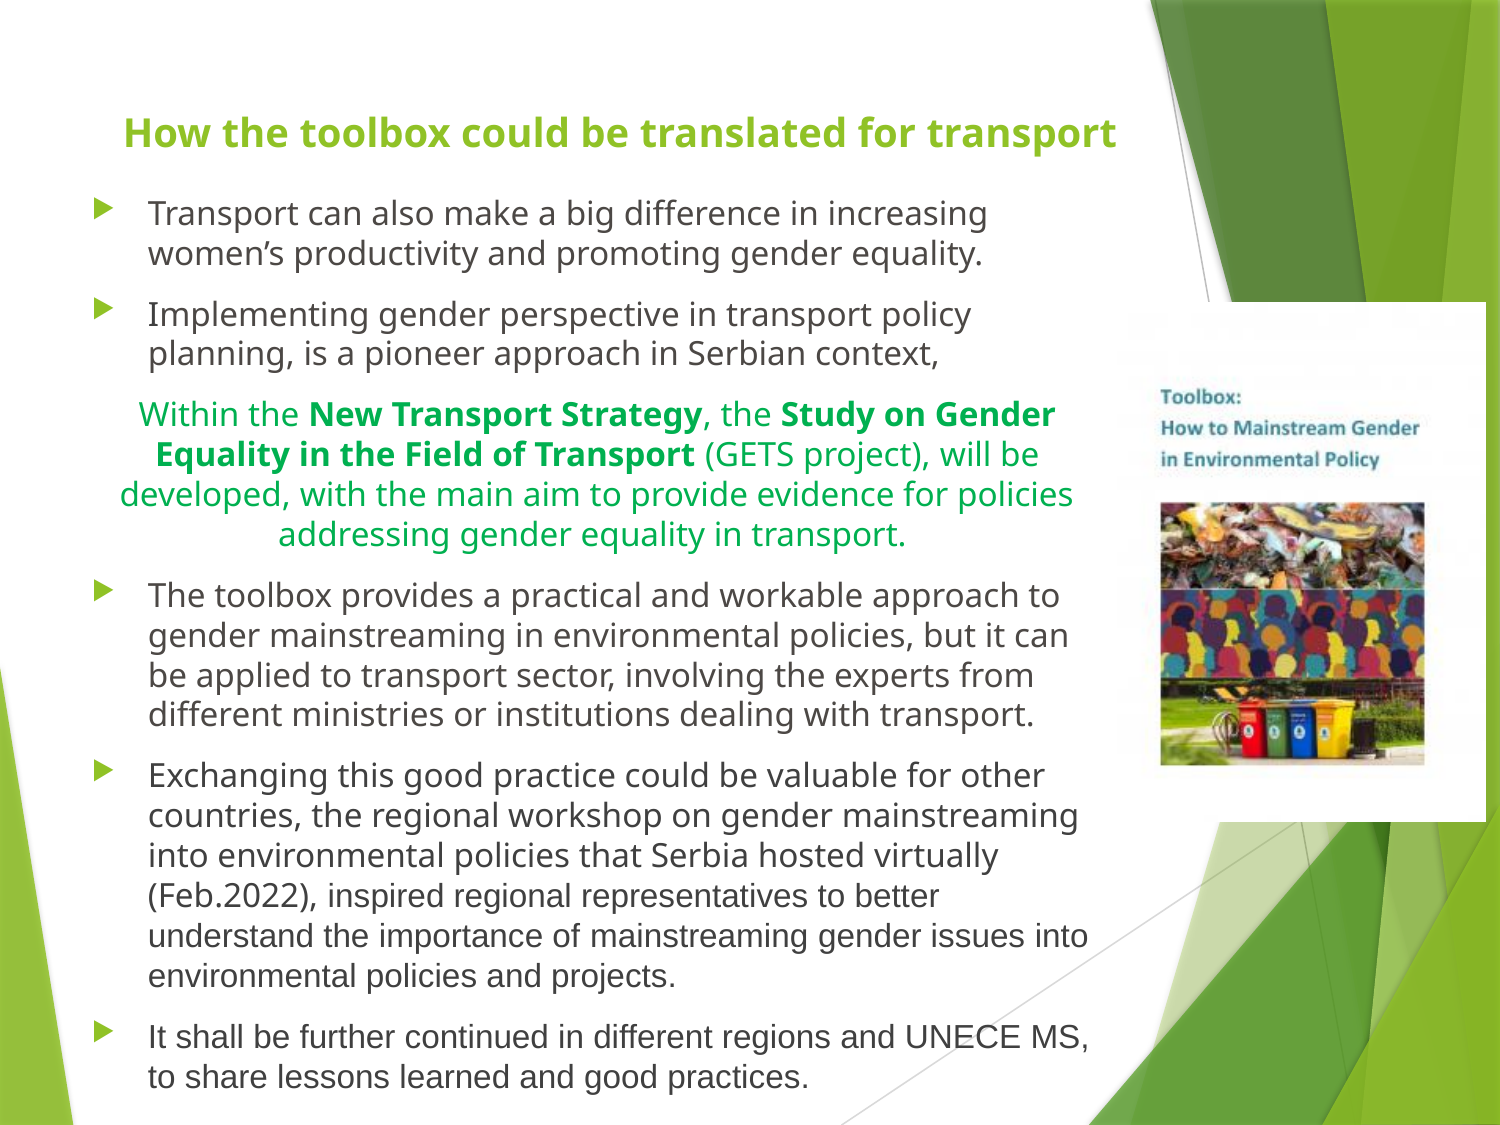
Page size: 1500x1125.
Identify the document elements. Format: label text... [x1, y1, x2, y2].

title How the toolbox could be translated for transport [99, 99, 1142, 209]
list Transport can also make a big difference in increasing women’s productivity and promoting gender equality. Implementing gender perspective in transport policy planning, is a pioneer approach in Serbian context, Within the New Transport Strategy, the Study on Gender Equality in the Field of Transport (GETS project), will be developed, with the main aim to provide evidence for policies addressing gender equality in transport. The toolbox provides a practical and workable approach to gender mainstreaming in environmental policies, but it can be applied to transport sector, involving the experts from different ministries or institutions dealing with transport. Exchanging this good practice could be valuable for other countries, the regional workshop on gender mainstreaming into environmental policies that Serbia hosted virtually (Feb.2022), inspired regional representatives to better understand the importance of mainstreaming gender issues into environmental policies and projects. It shall be further continued in different regions and UNECE MS, to share lessons learned and good practices. [76, 184, 1118, 976]
picture [1117, 302, 1486, 822]
